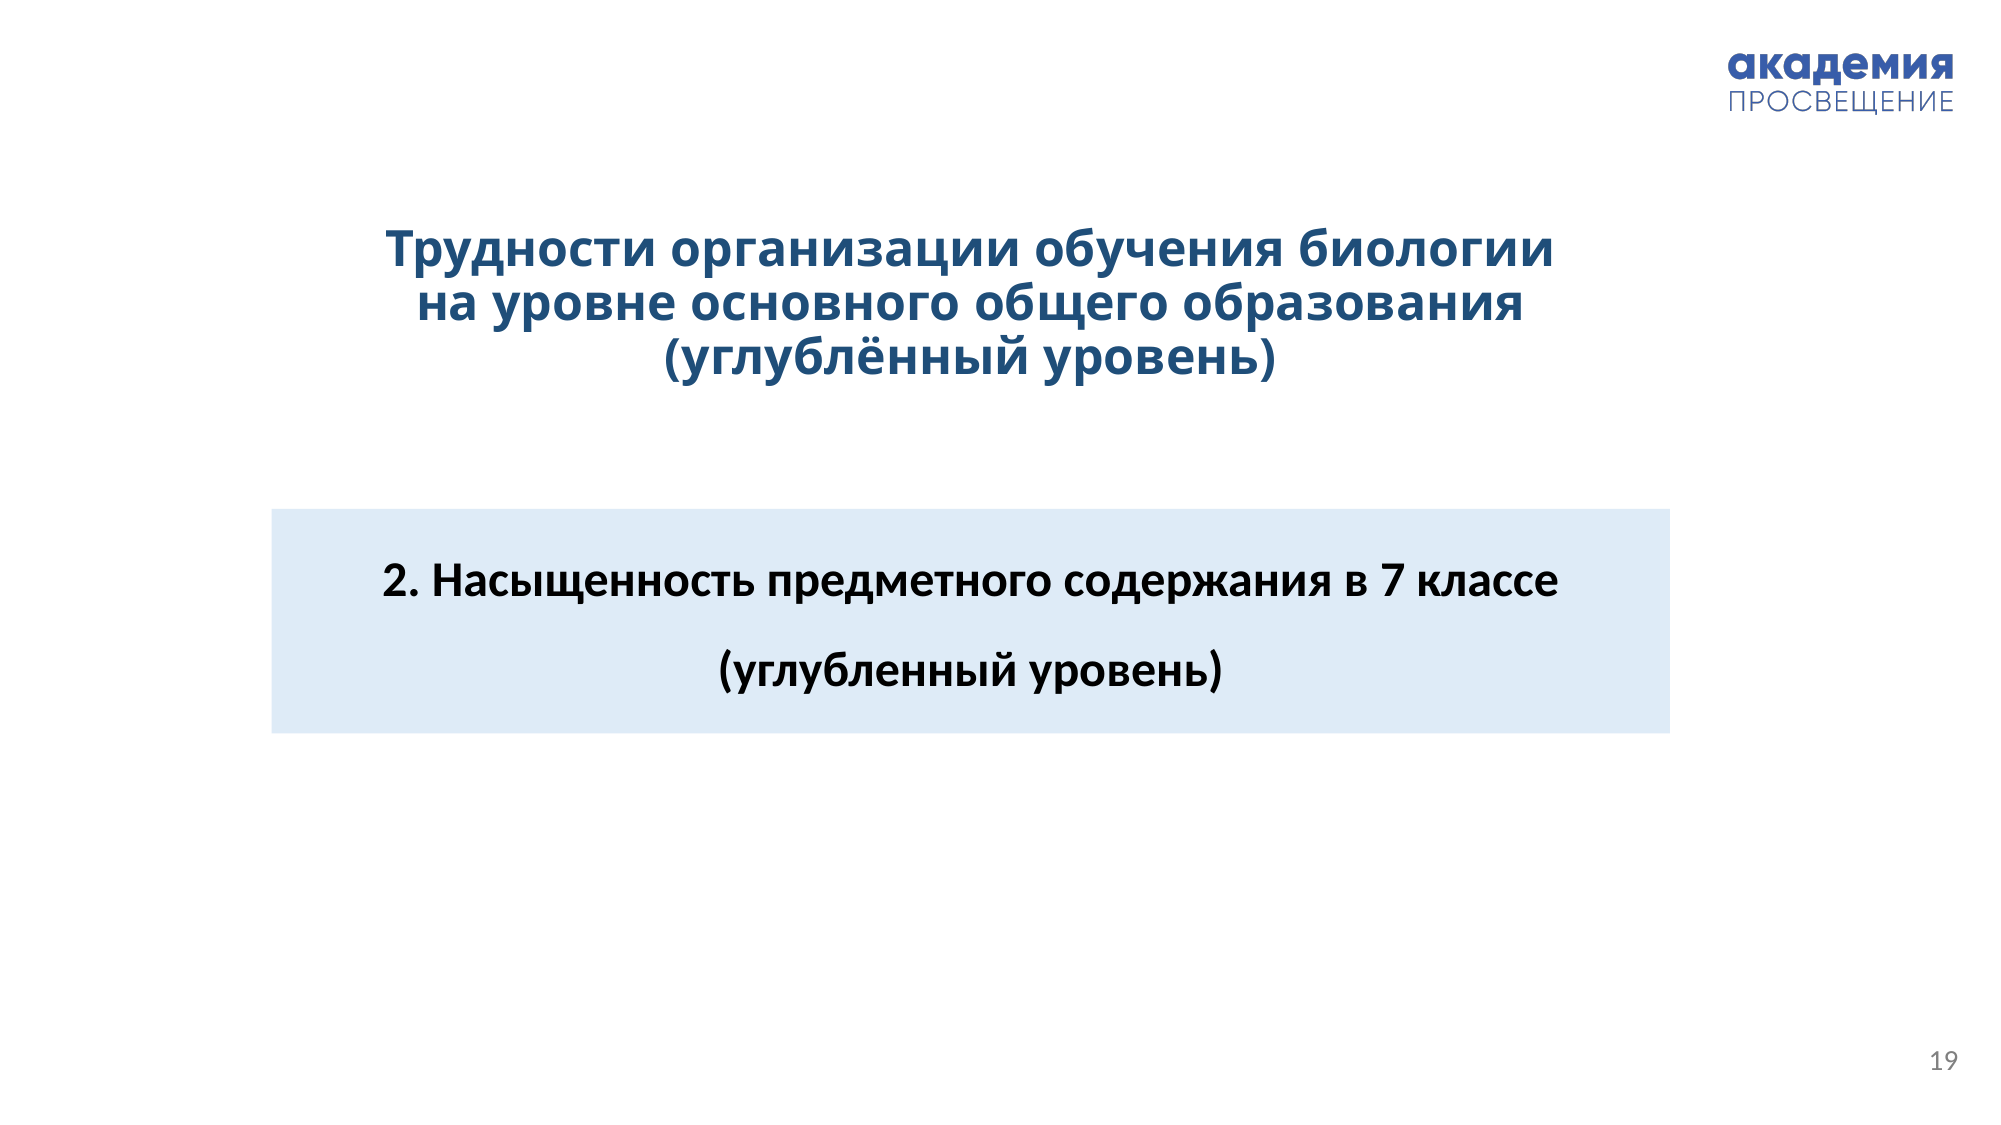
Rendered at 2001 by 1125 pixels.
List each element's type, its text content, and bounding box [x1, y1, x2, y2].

list 2. Насыщенность предметного содержания в 7 классе (углубленный уровень) [271, 508, 1670, 734]
picture [1714, 33, 1969, 133]
text_box 19 [1850, 1034, 1973, 1084]
title Трудности организации обучения биологии на уровне основного общего образования (углублённый уровень) [108, 214, 1834, 563]
